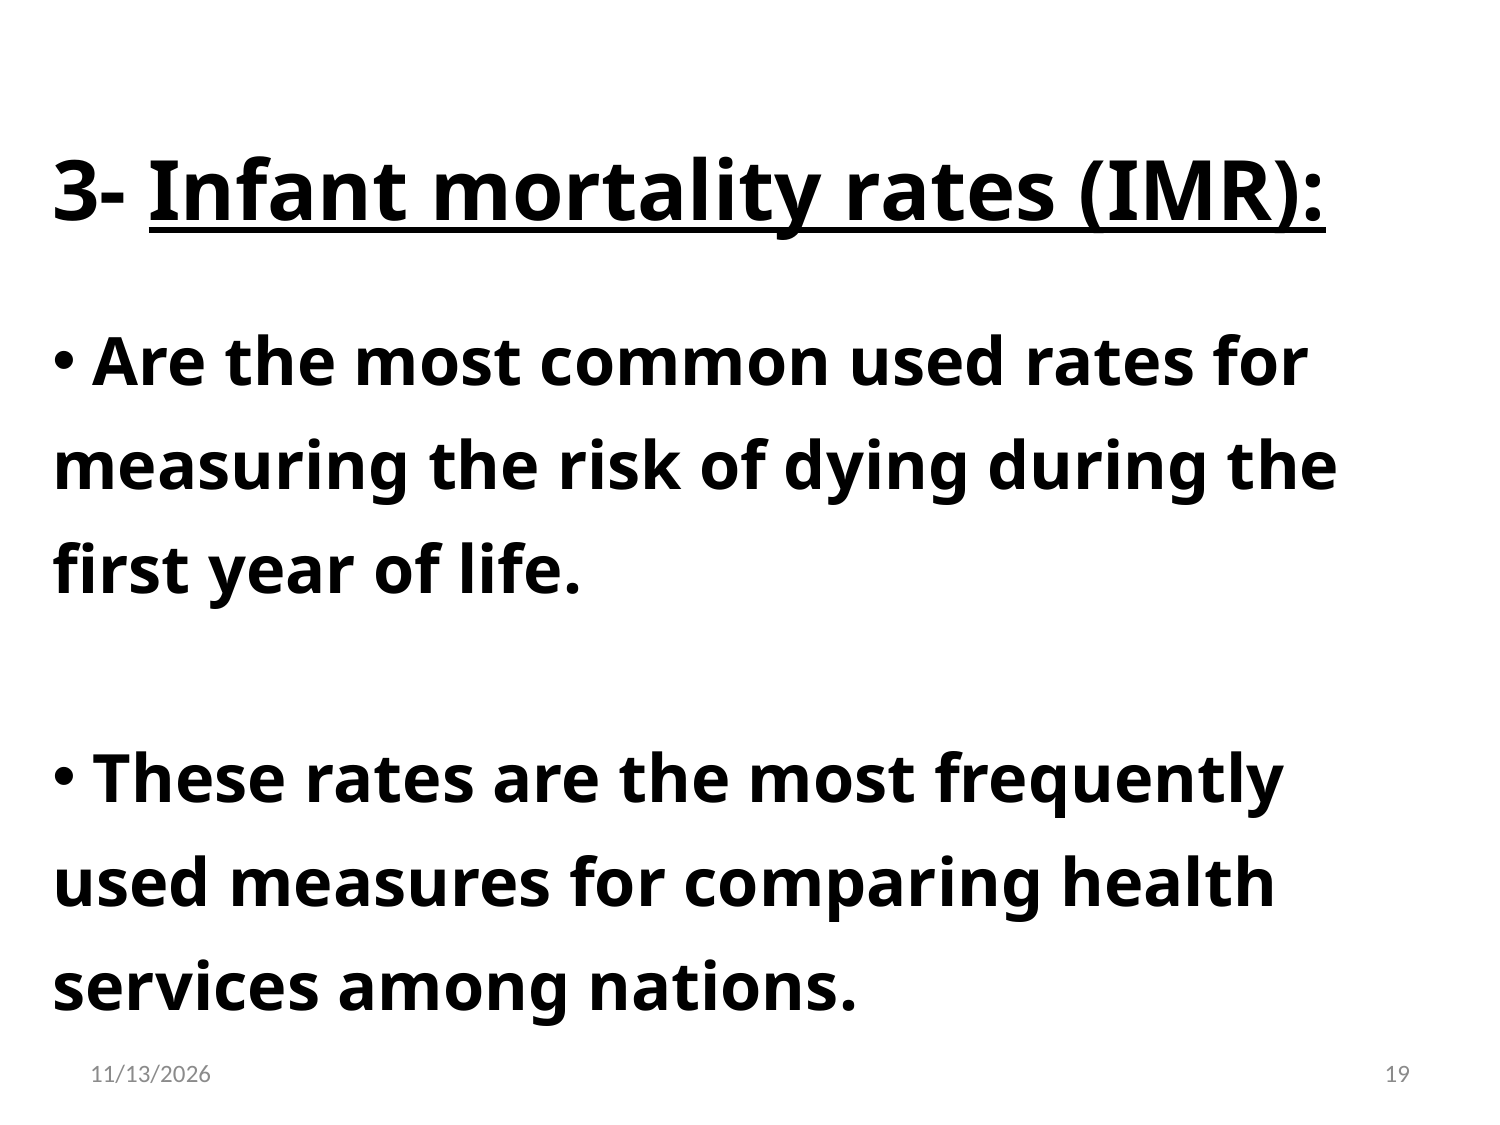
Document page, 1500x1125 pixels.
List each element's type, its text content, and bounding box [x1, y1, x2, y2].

title 3- Infant mortality rates (IMR): [37, 50, 1463, 325]
slide_number 19 [1074, 1042, 1425, 1103]
text_box Are the most common used rates for measuring the risk of dying during the first year of life. These rates are the most frequently used measures for comparing health services among nations. [37, 287, 1450, 1032]
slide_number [75, 1042, 425, 1103]
